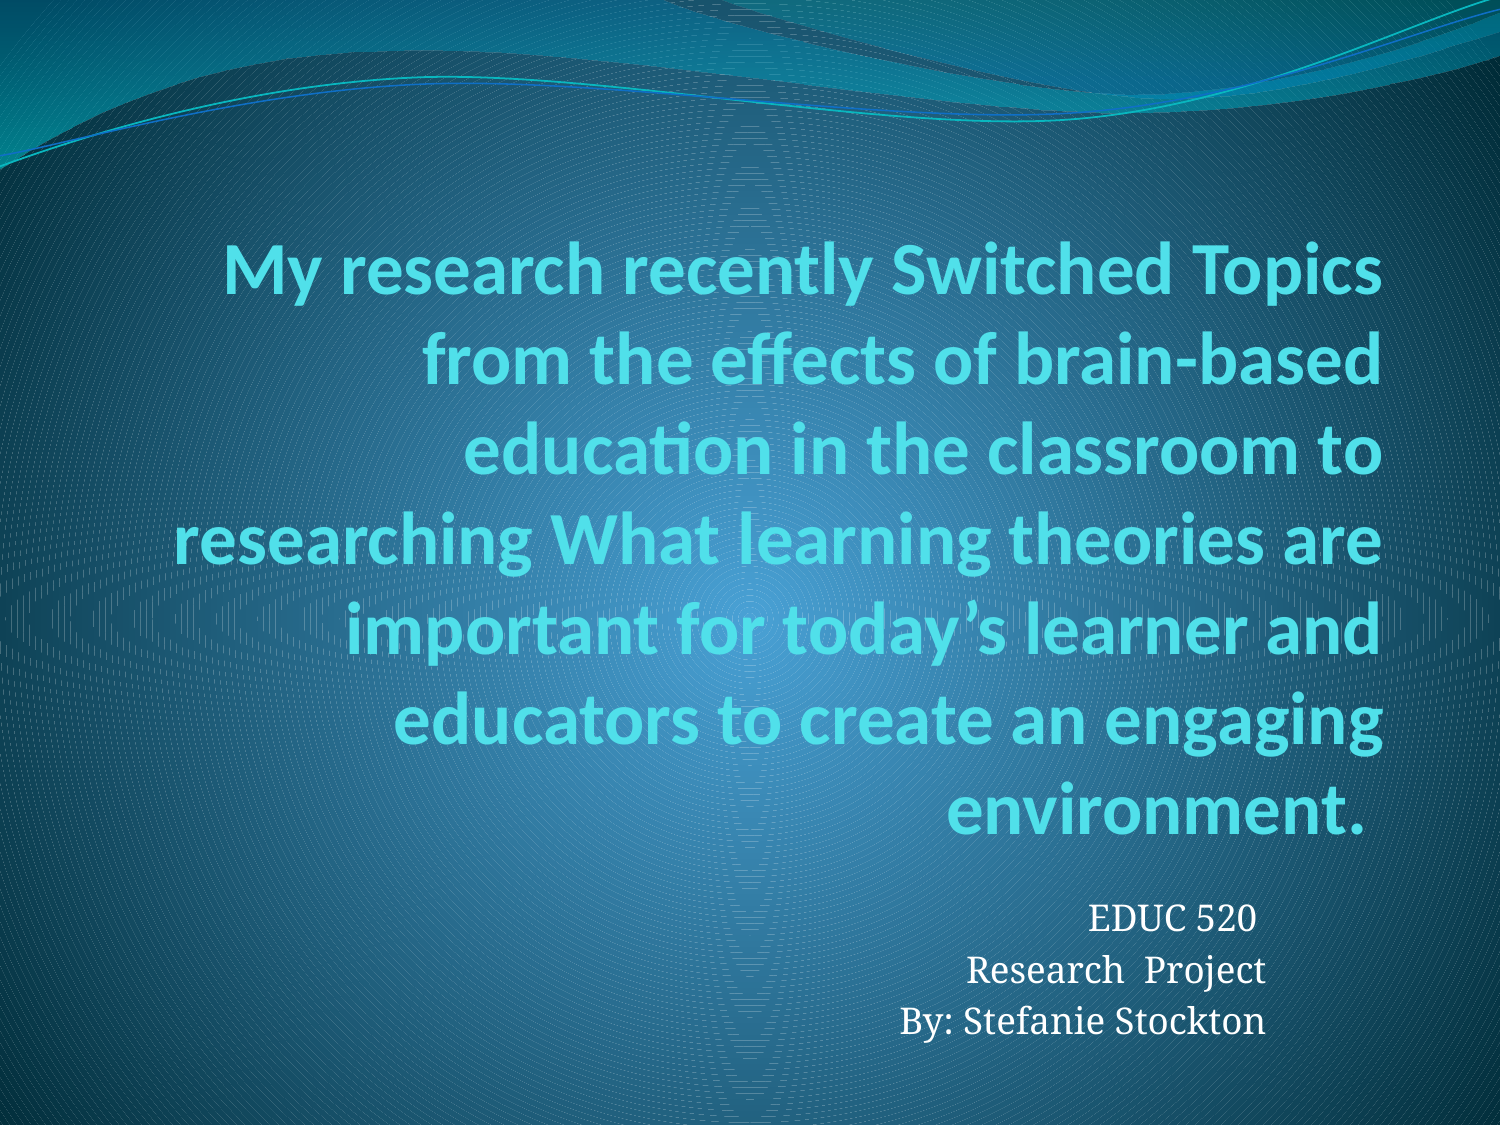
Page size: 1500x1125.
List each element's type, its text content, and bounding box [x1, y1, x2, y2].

subtitle EDUC 520 Research Project By: Stefanie Stockton [225, 887, 1275, 1050]
title My research recently Switched Topics from the effects of brain-based education in the classroom to researching What learning theories are important for today’s learner and educators to create an engaging environment. [112, 149, 1388, 850]
